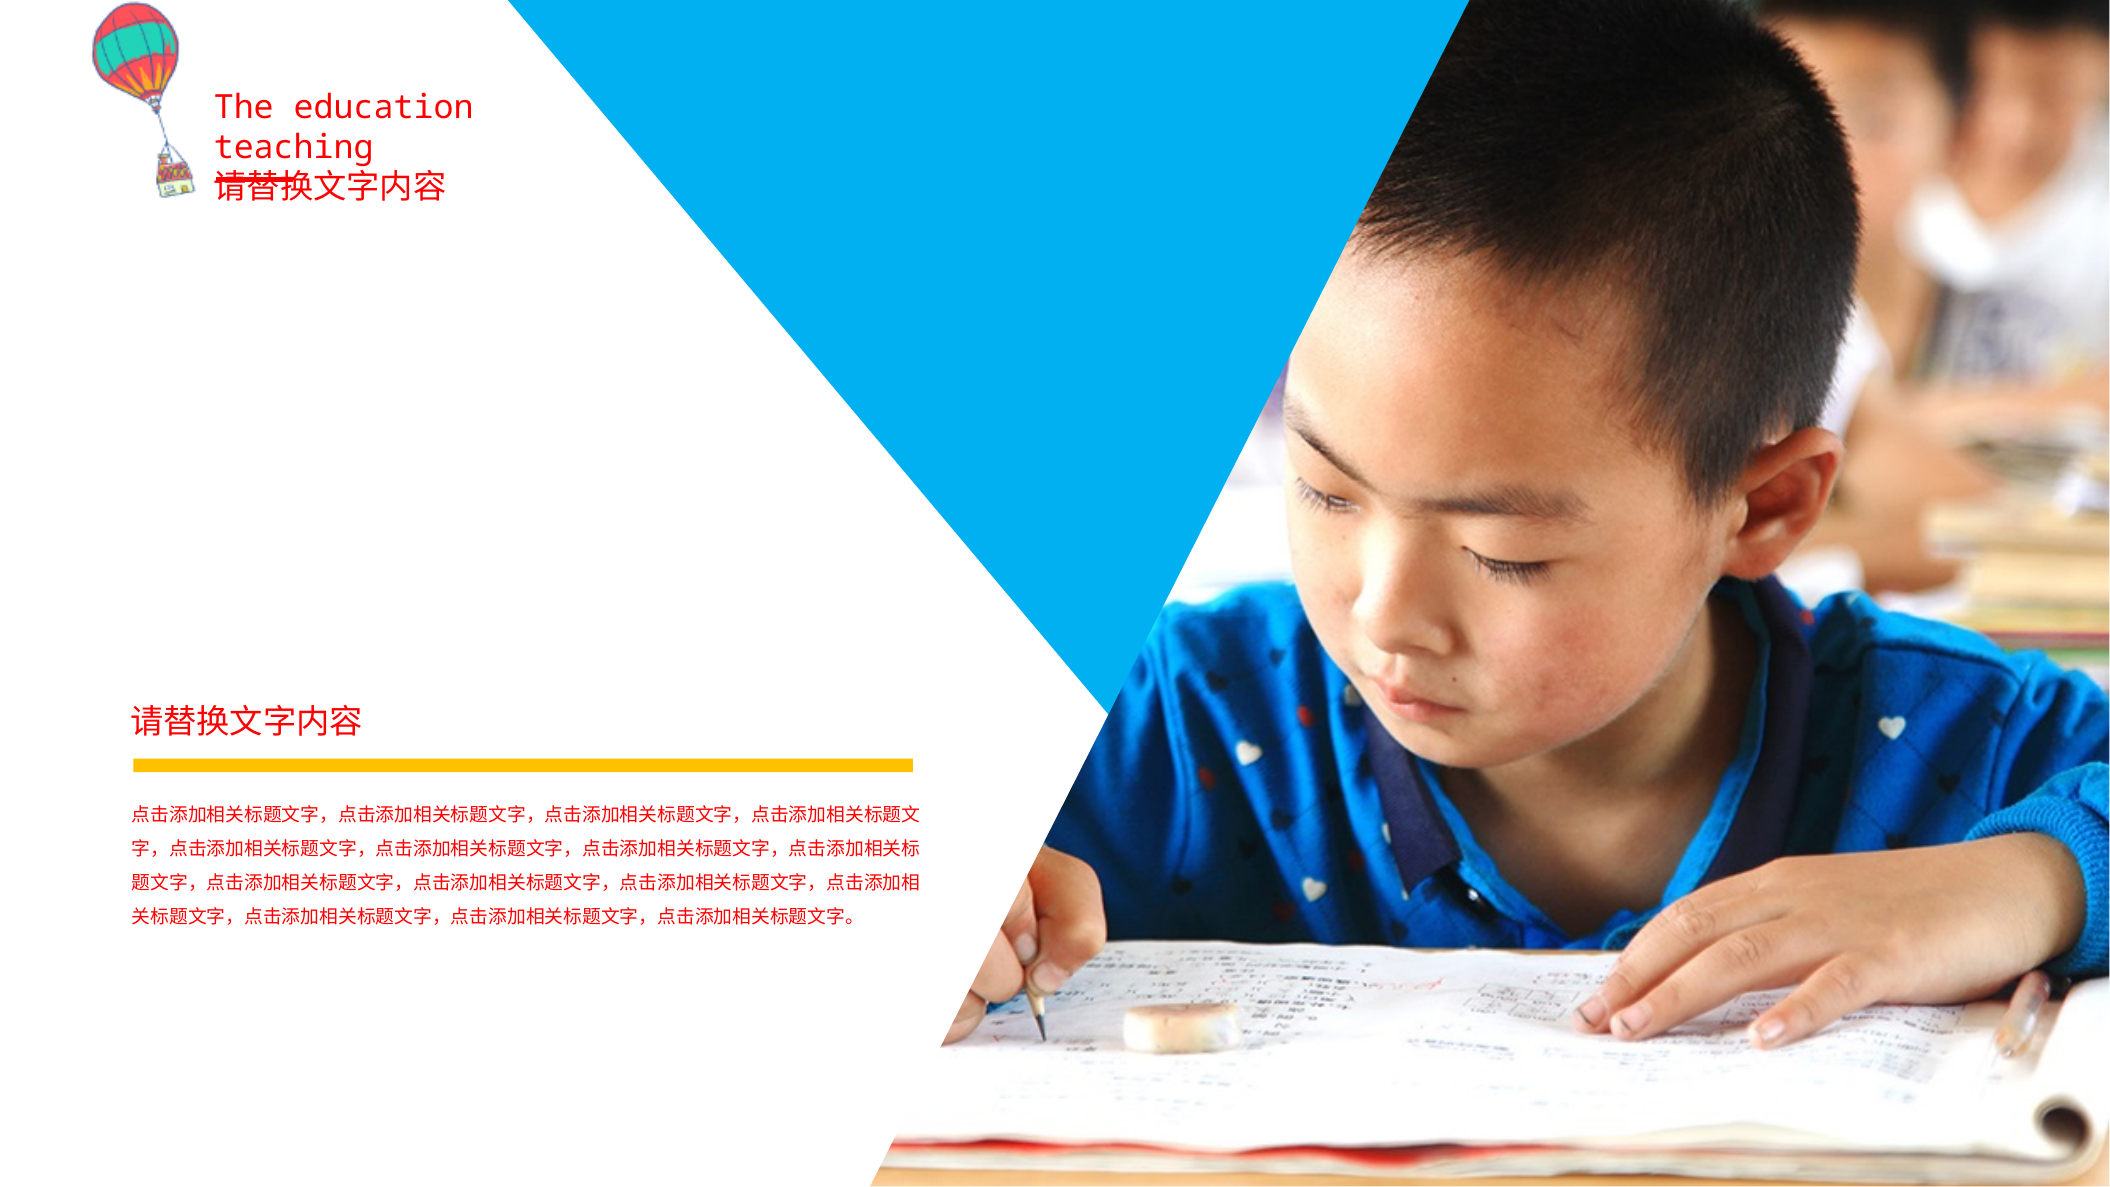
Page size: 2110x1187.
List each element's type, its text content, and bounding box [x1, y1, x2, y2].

text_box 点击添加相关标题文字，点击添加相关标题文字，点击添加相关标题文字，点击添加相关标题文字，点击添加相关标题文字，点击添加相关标题文字，点击添加相关标题文字，点击添加相关标题文字，点击添加相关标题文字，点击添加相关标题文字，点击添加相关标题文字，点击添加相关标题文字，点击添加相关标题文字，点击添加相关标题文字，点击添加相关标题文字。 [116, 784, 936, 935]
text_box [507, 0, 1469, 714]
text_box [870, 0, 2110, 1187]
text_box 请替换文字内容 [115, 692, 393, 748]
text_box The education teaching 请替换文字内容 [192, 74, 542, 216]
text_box [132, 758, 914, 773]
picture [88, 0, 199, 201]
